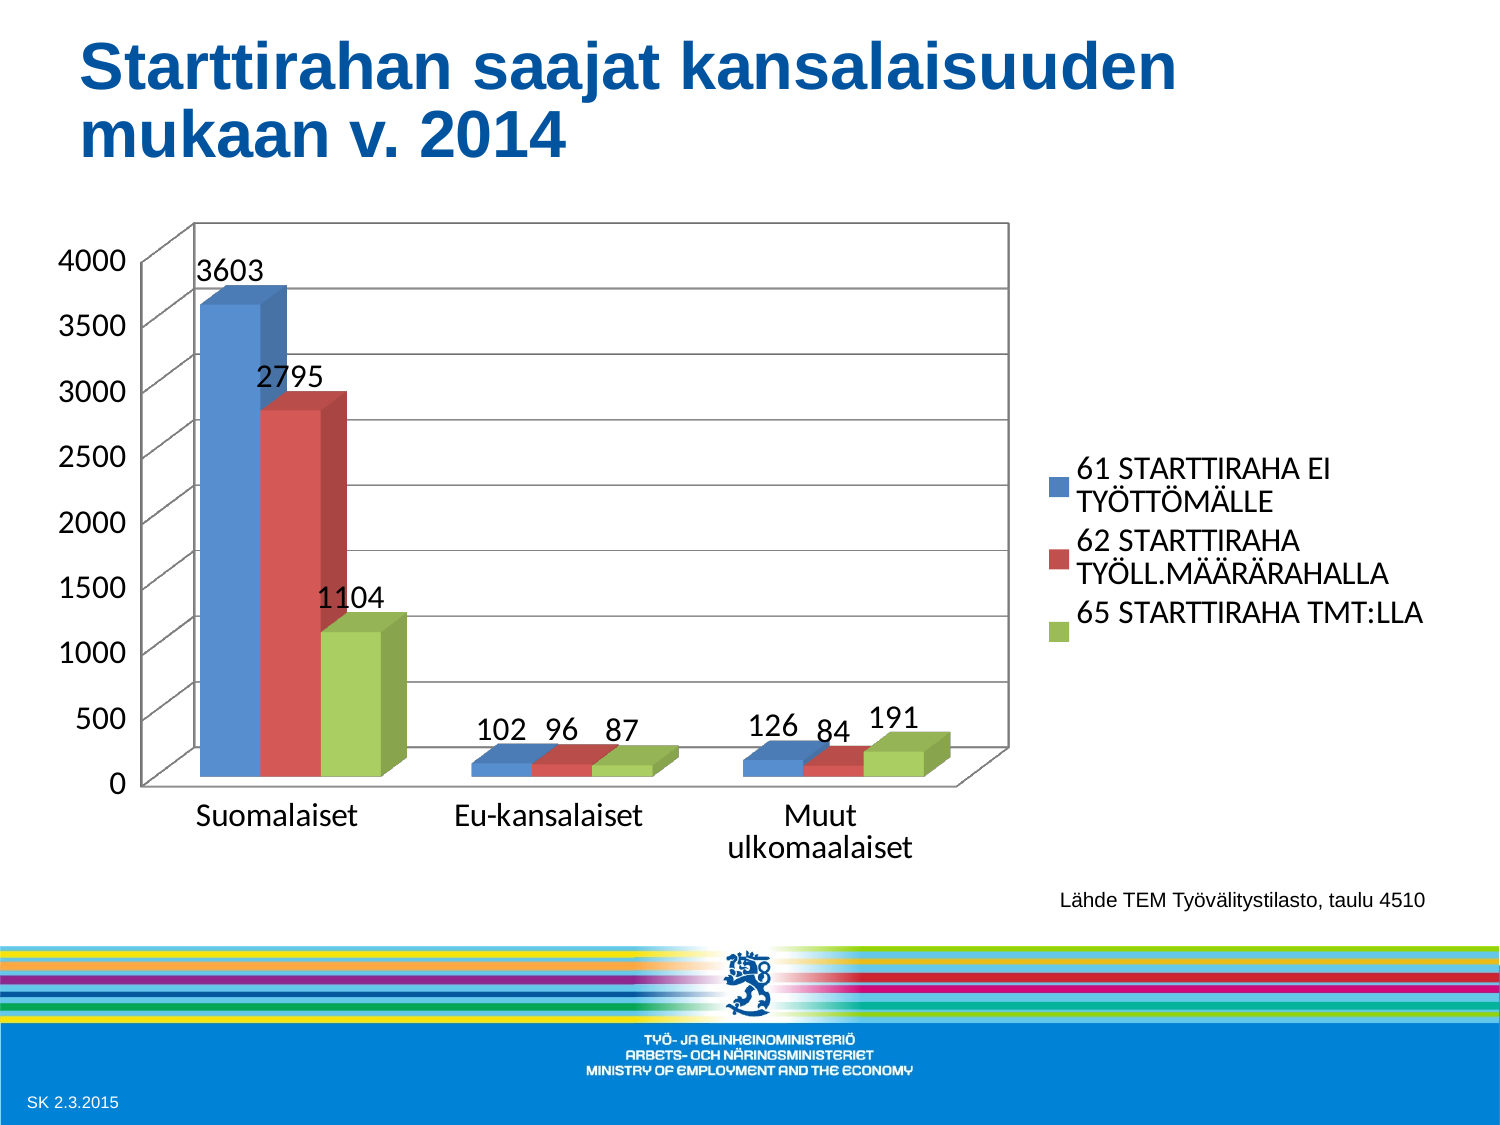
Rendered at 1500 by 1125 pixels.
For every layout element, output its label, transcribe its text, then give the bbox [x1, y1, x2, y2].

picture [0, 946, 1500, 1125]
chart [29, 207, 1448, 882]
footer SK 2.3.2015 [26, 1085, 502, 1118]
title Starttirahan saajat kansalaisuuden mukaan v. 2014 [64, 21, 1448, 185]
text_box Lähde TEM Työvälitystilasto, taulu 4510 [1045, 881, 1459, 920]
